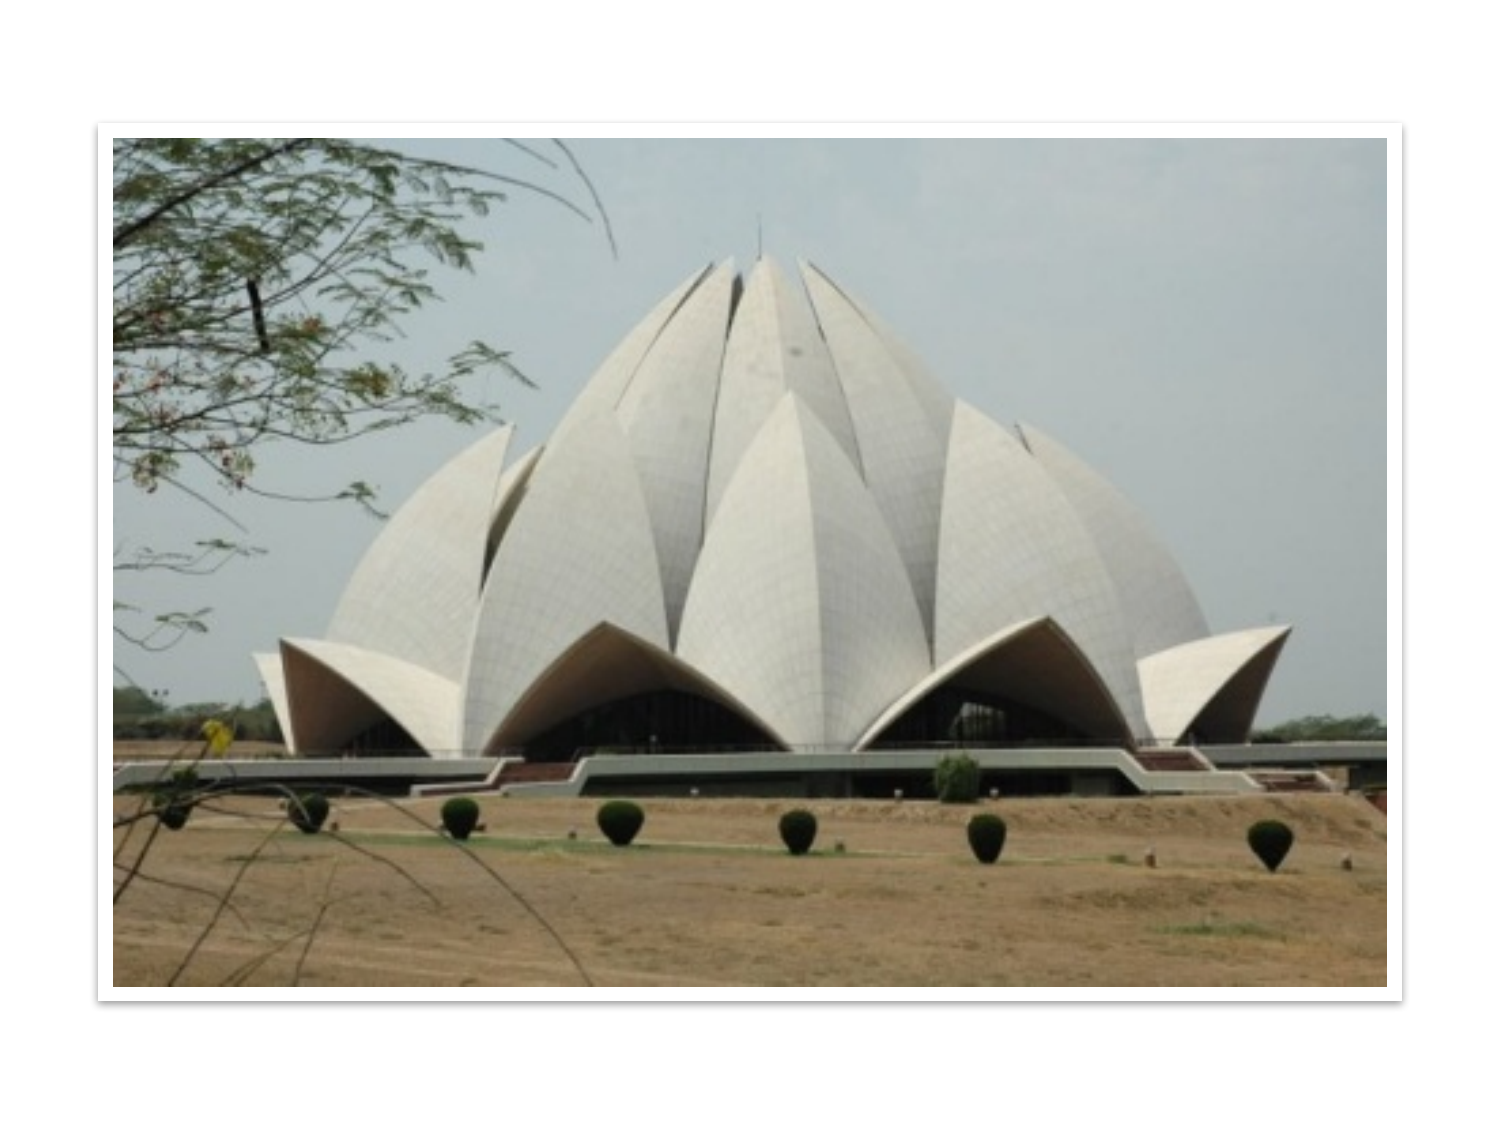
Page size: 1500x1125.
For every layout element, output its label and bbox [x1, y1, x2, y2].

picture [112, 137, 1388, 987]
